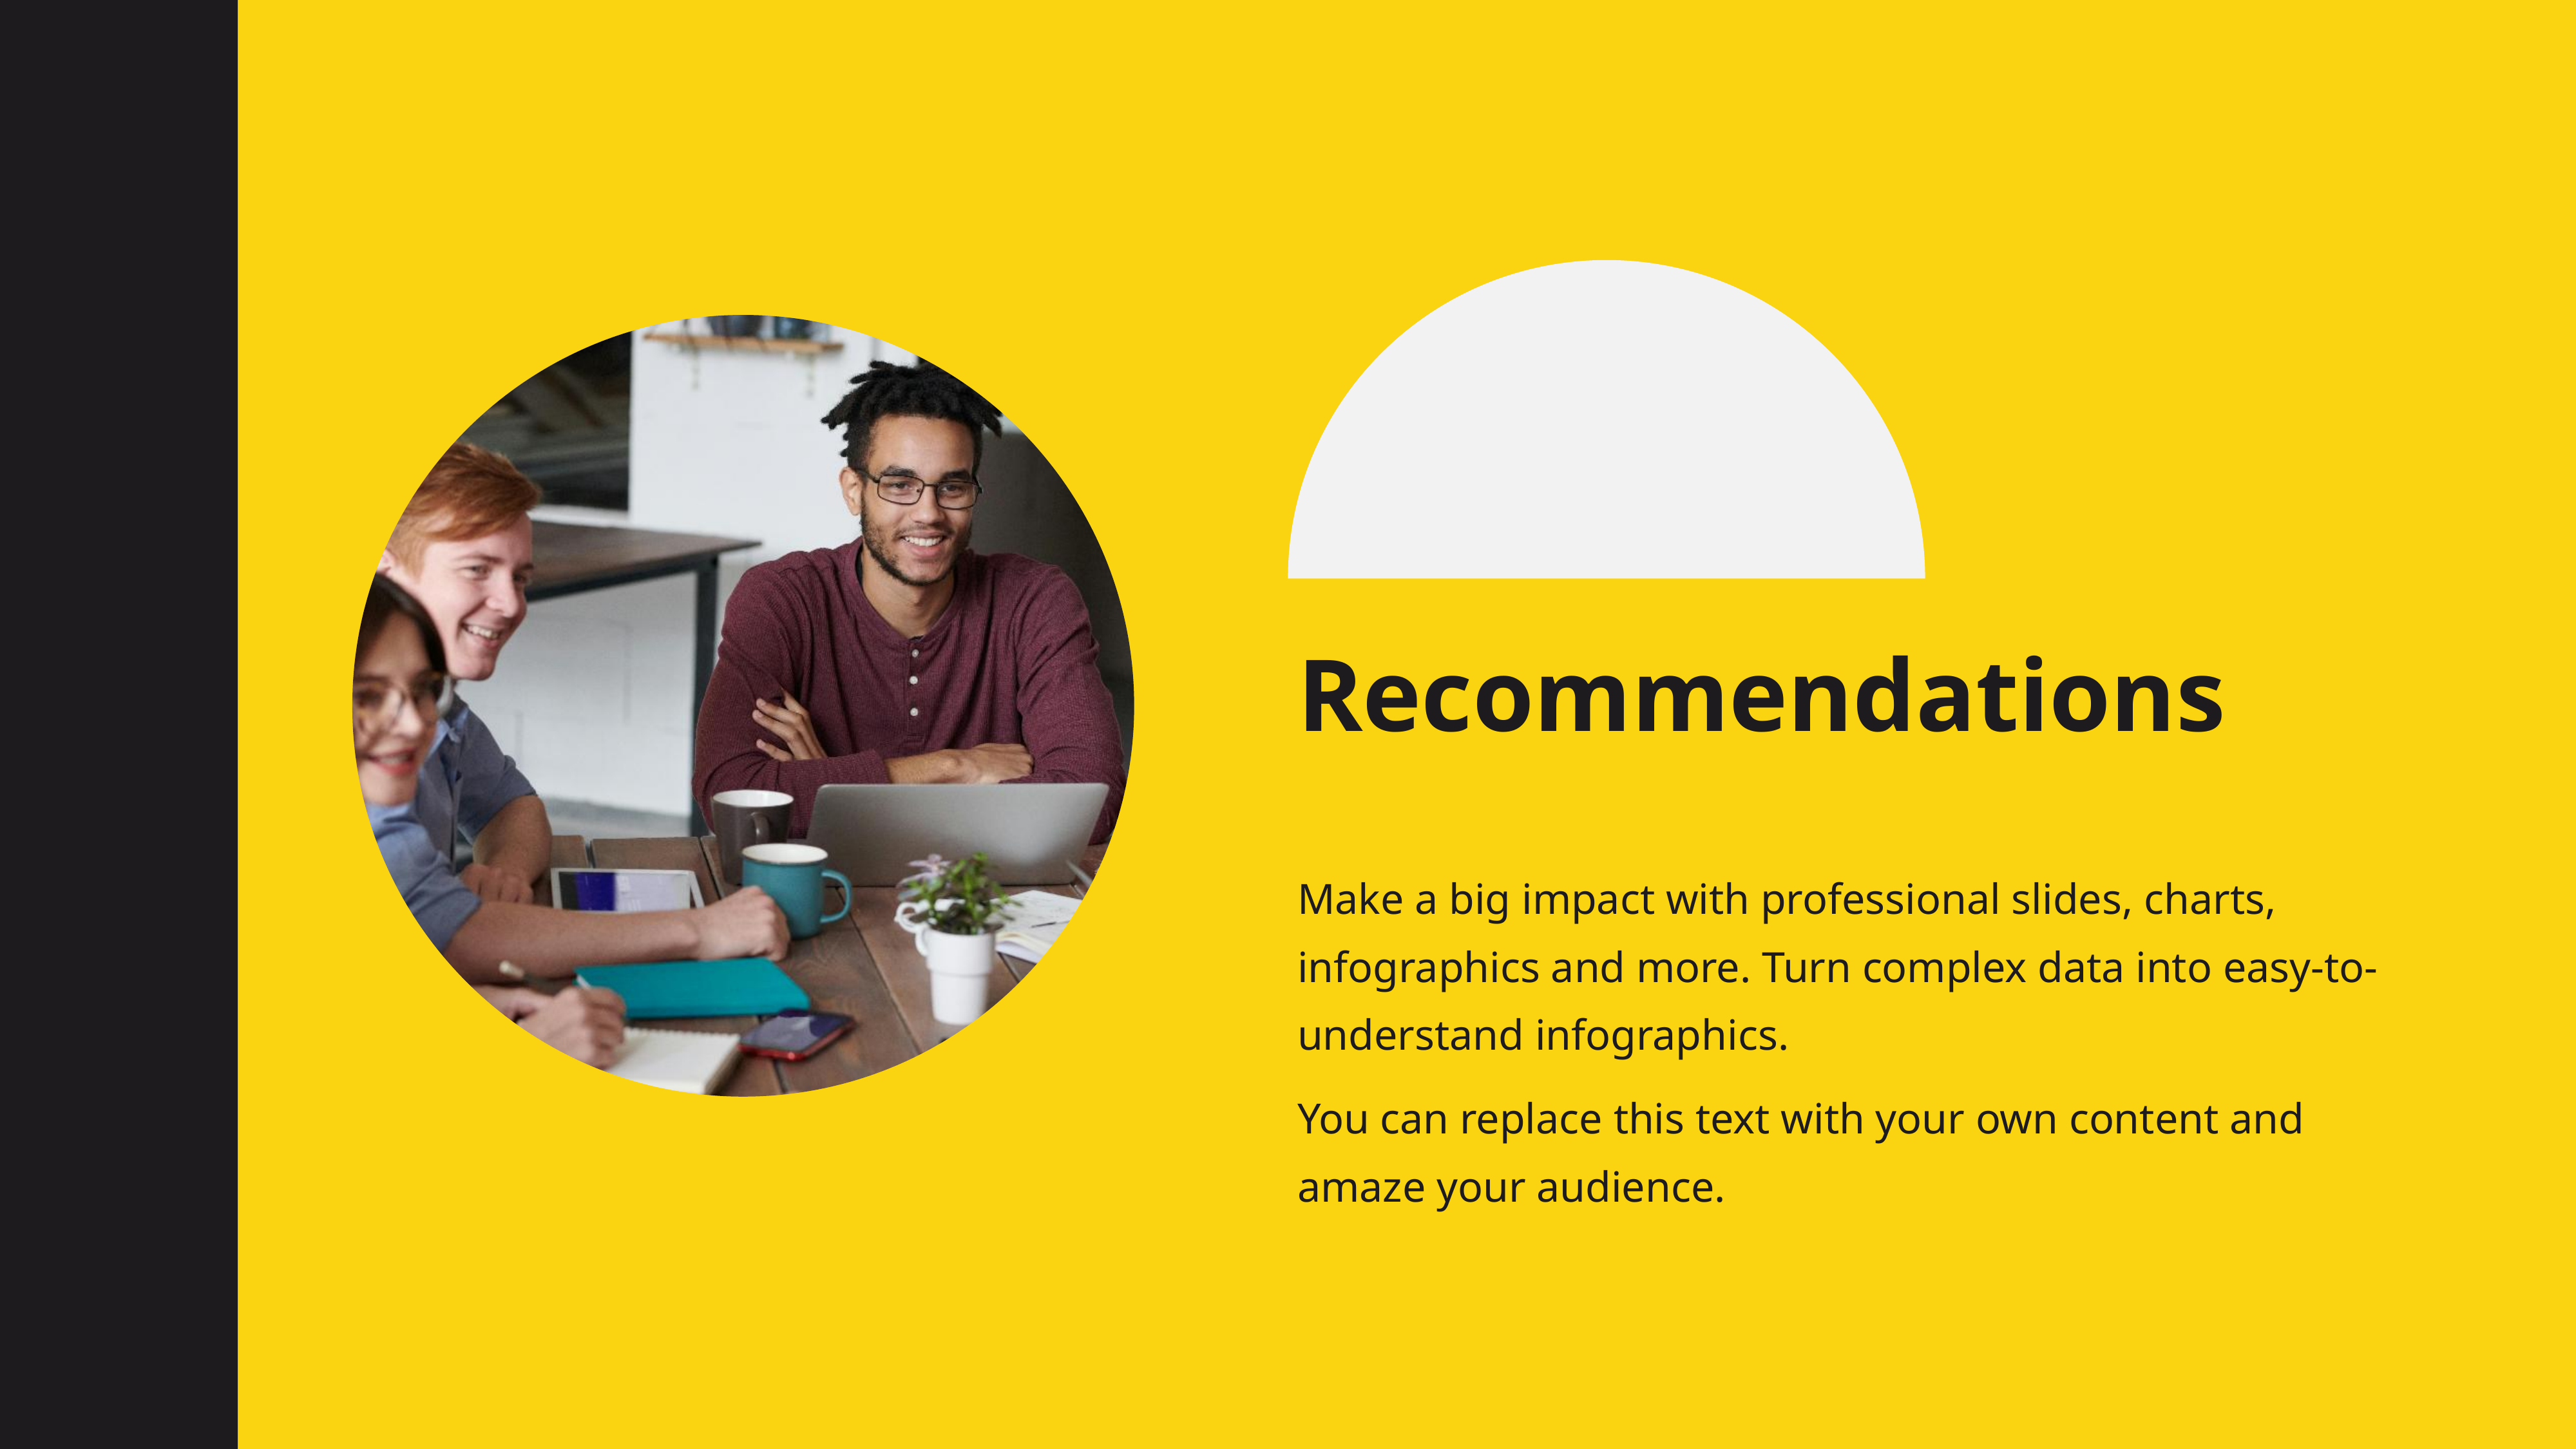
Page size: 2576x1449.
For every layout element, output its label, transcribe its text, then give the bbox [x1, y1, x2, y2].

text_box Recommendations [1288, 615, 2416, 756]
picture [352, 315, 1134, 1097]
text_box Make a big impact with professional slides, charts, infographics and more. Turn complex data into easy-to-understand infographics. You can replace this text with your own content and amaze your audience. [1288, 850, 2416, 1215]
text_box [1287, 259, 1926, 580]
text_box [0, 0, 238, 1449]
